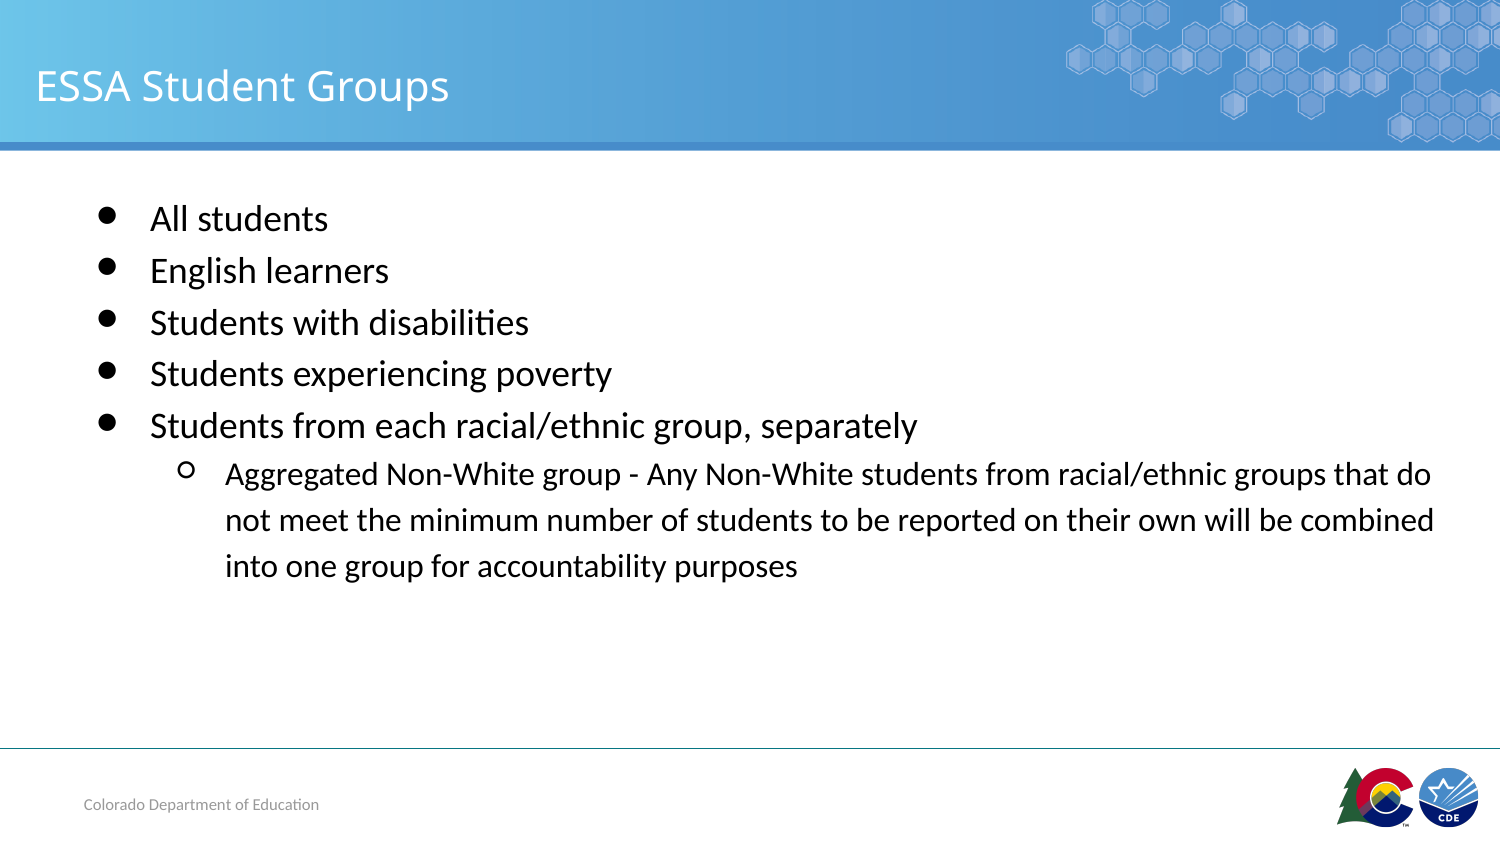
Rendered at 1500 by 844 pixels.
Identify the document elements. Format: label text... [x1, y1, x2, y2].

picture [0, 0, 1500, 151]
list All students English learners Students with disabilities Students experiencing poverty Students from each racial/ethnic group, separately Aggregated Non-White group - Any Non-White students from racial/ethnic groups that do not meet the minimum number of students to be reported on their own will be combined into one group for accountability purposes [75, 187, 1473, 712]
picture [1336, 767, 1479, 828]
title ESSA Student Groups [34, 37, 1433, 132]
